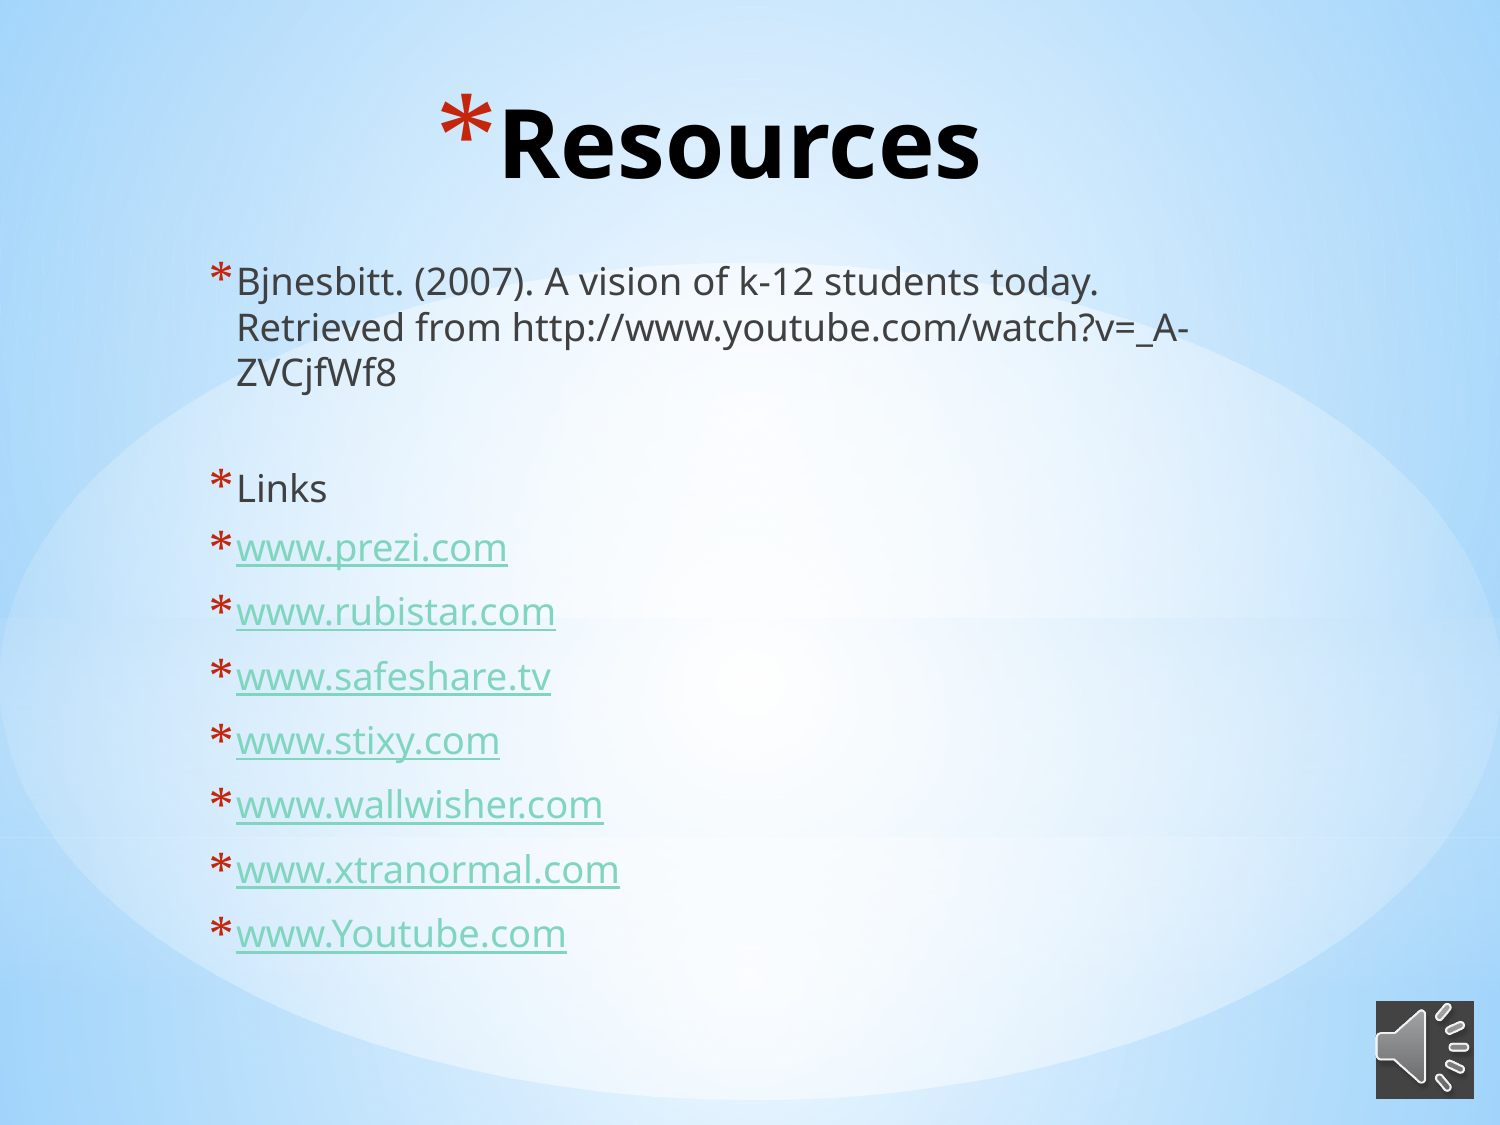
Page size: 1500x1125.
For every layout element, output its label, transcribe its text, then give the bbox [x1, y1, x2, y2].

title Resources [174, 75, 1244, 263]
list Bjnesbitt. (2007). A vision of k-12 students today. Retrieved from http://www.youtube.com/watch?v=_A-ZVCjfWf8 Links www.prezi.com www.rubistar.com www.safeshare.tv www.stixy.com www.wallwisher.com www.xtranormal.com www.Youtube.com [187, 249, 1238, 975]
picture [1374, 999, 1476, 1101]
